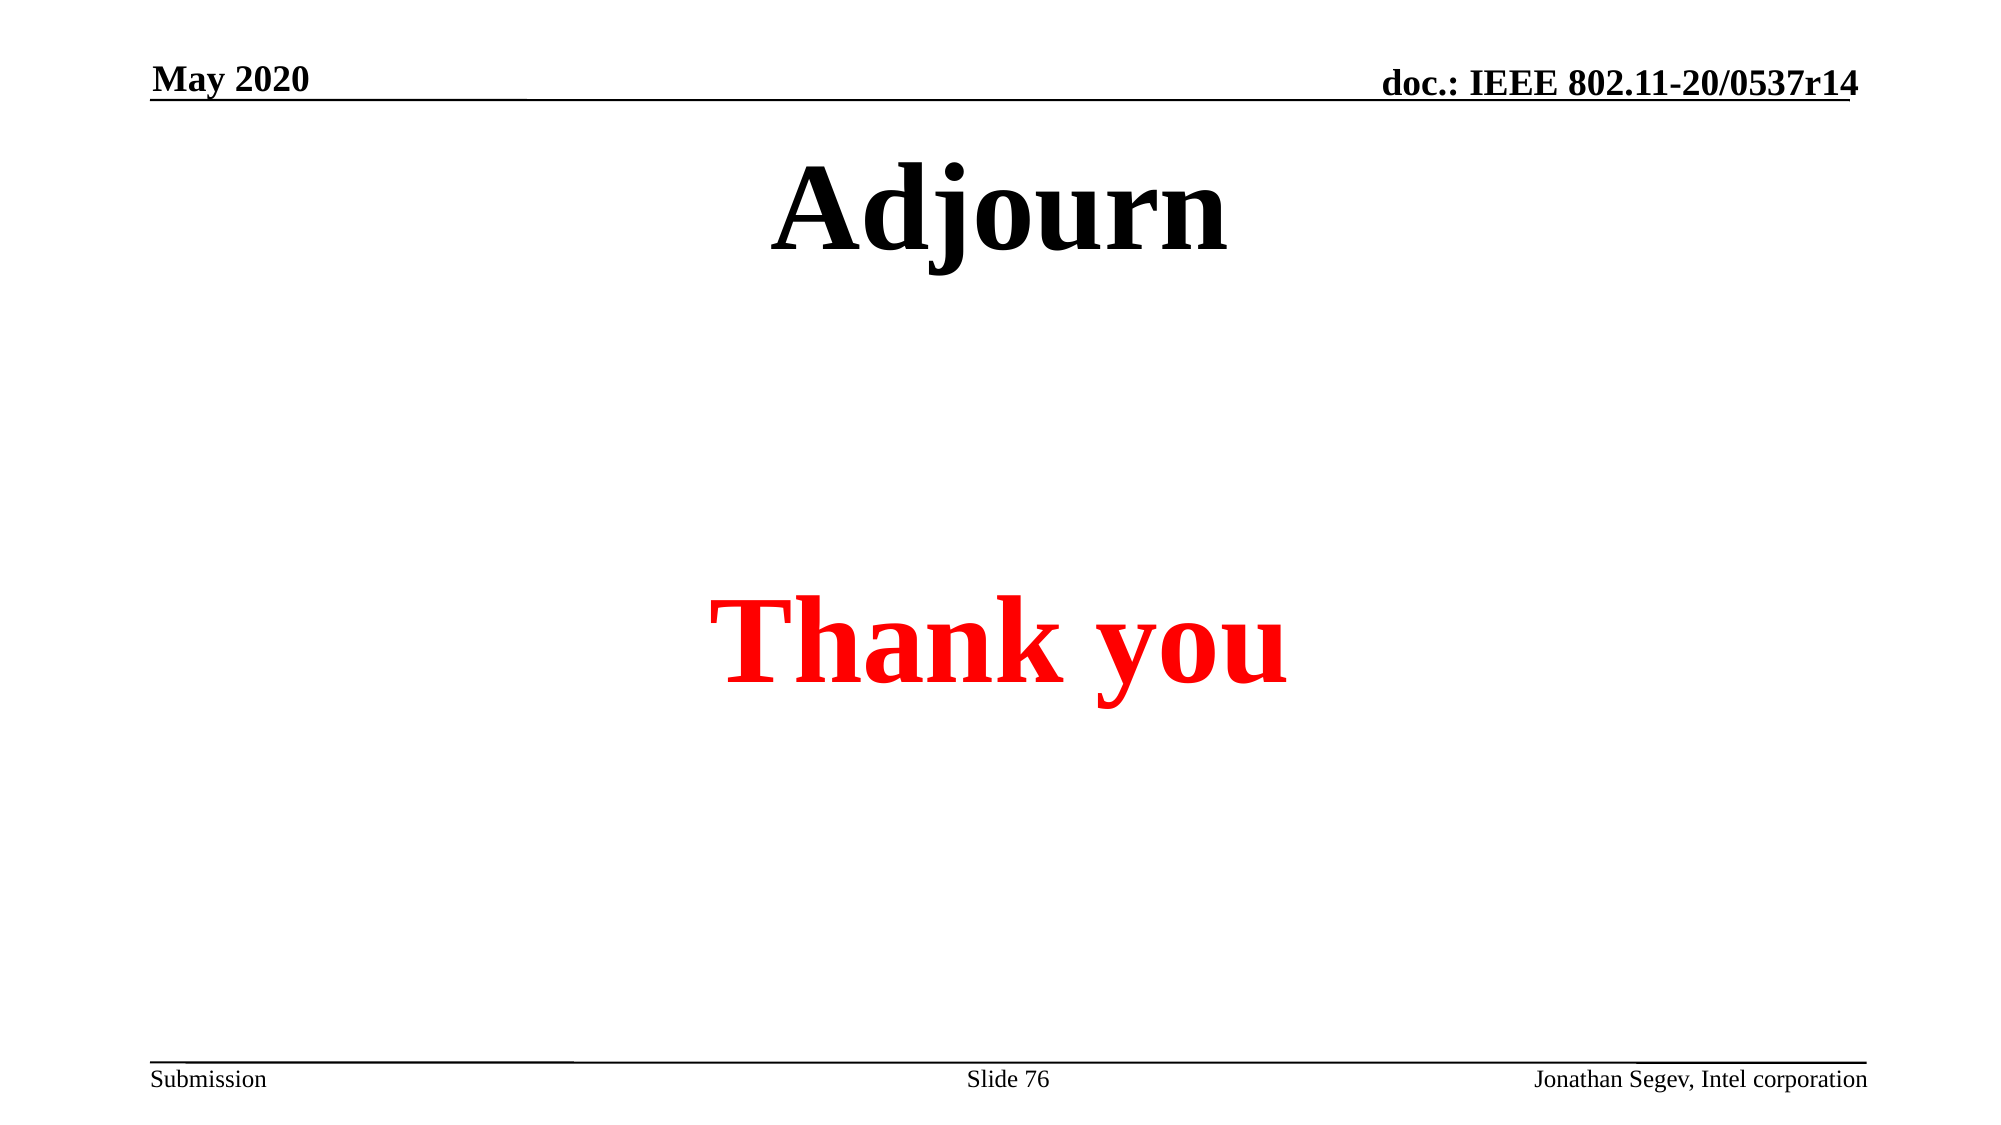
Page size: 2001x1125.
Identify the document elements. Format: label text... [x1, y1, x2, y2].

slide_number Slide 76 [950, 1061, 1067, 1123]
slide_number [152, 54, 563, 100]
list Thank you [149, 324, 1850, 1000]
footer Jonathan Segev, Intel corporation [1171, 1061, 1869, 1093]
title Adjourn [149, 112, 1850, 288]
